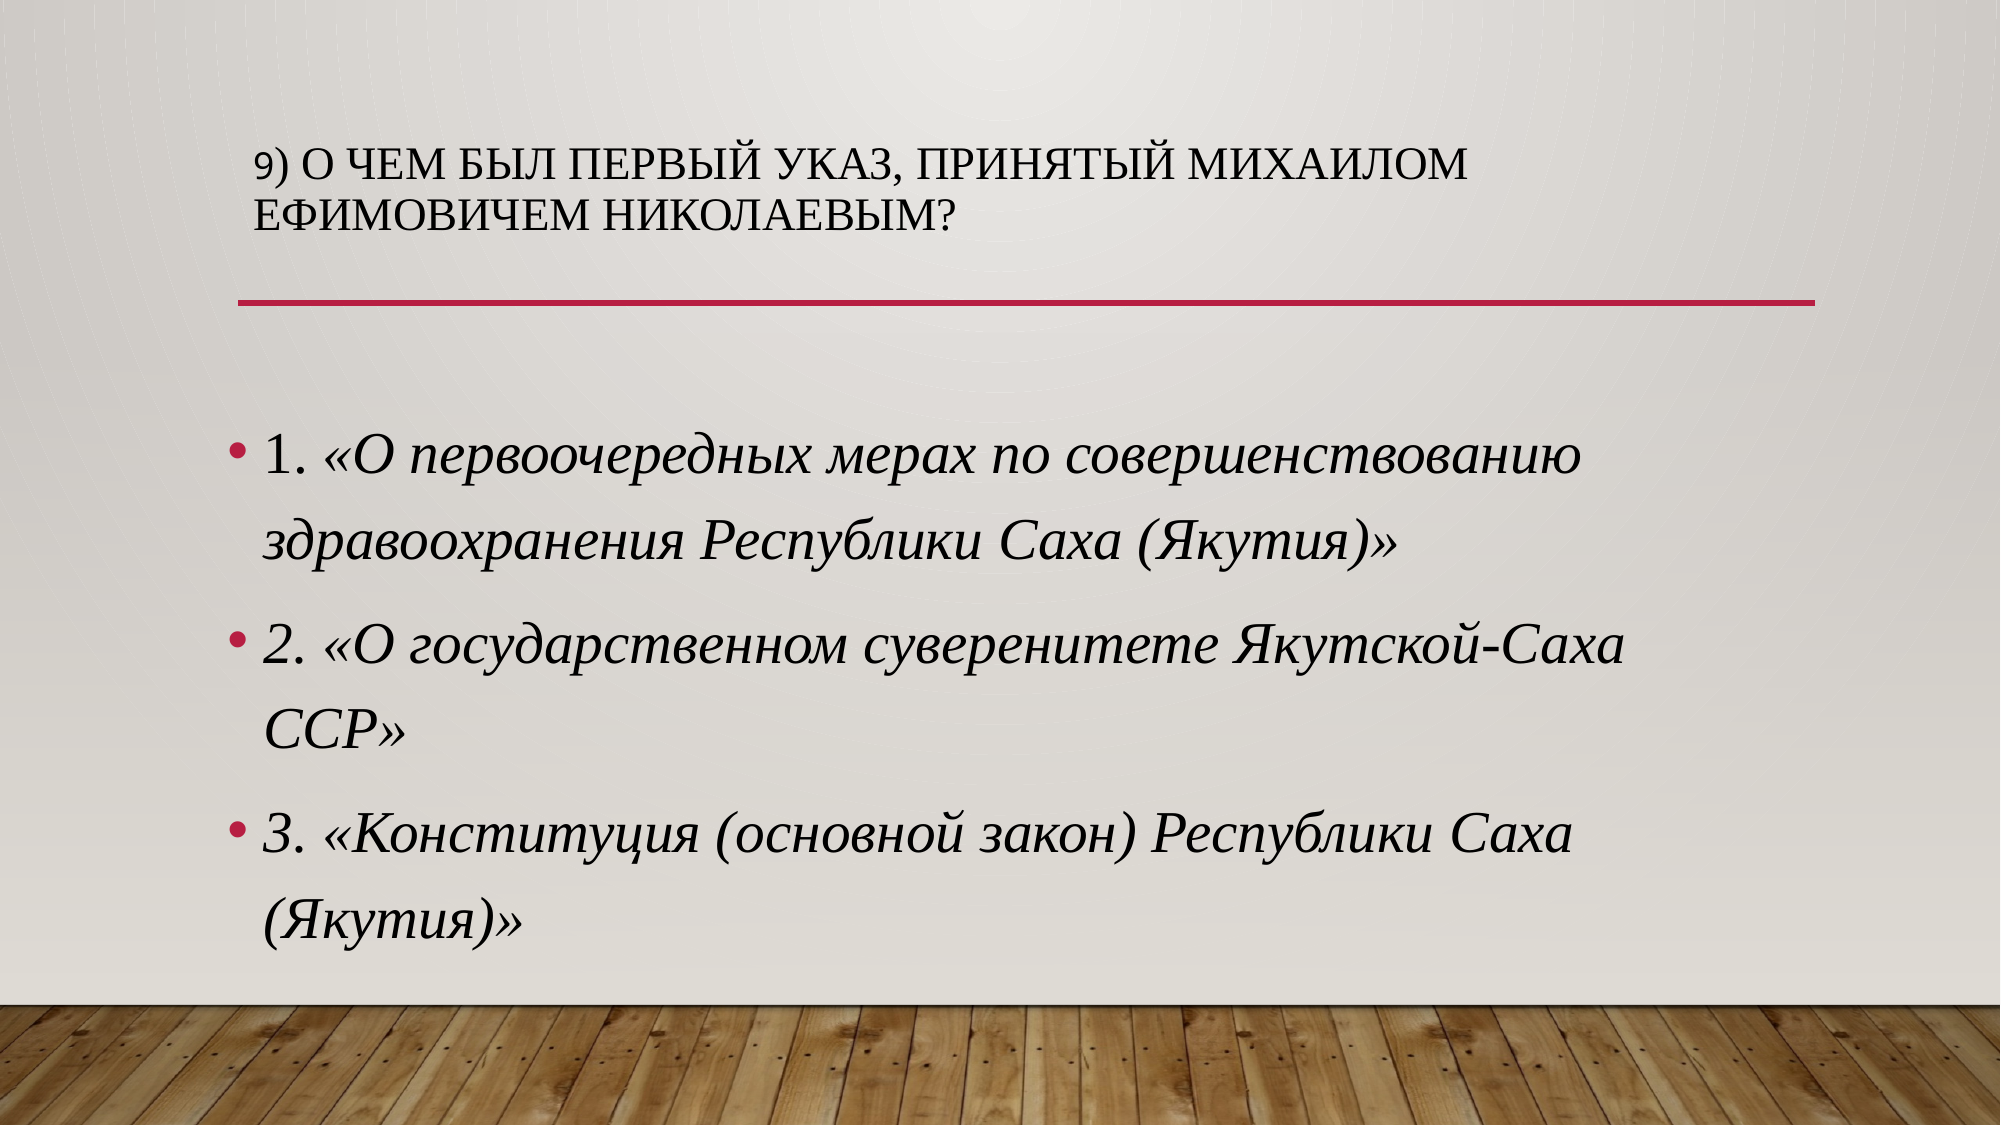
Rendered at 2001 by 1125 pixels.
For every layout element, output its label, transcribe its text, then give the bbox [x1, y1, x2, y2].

list 1. «О первоочередных мерах по совершенствованию здравоохранения Республики Саха (Якутия)» 2. «О государственном суверенитете Якутской-Саха ССР» 3. «Конституция (основной закон) Республики Саха (Якутия)» [212, 392, 1788, 959]
title 9) О чем был первый указ, принятый Михаилом Ефимовичем Николаевым? [238, 131, 1814, 305]
picture [0, 1005, 2000, 1125]
